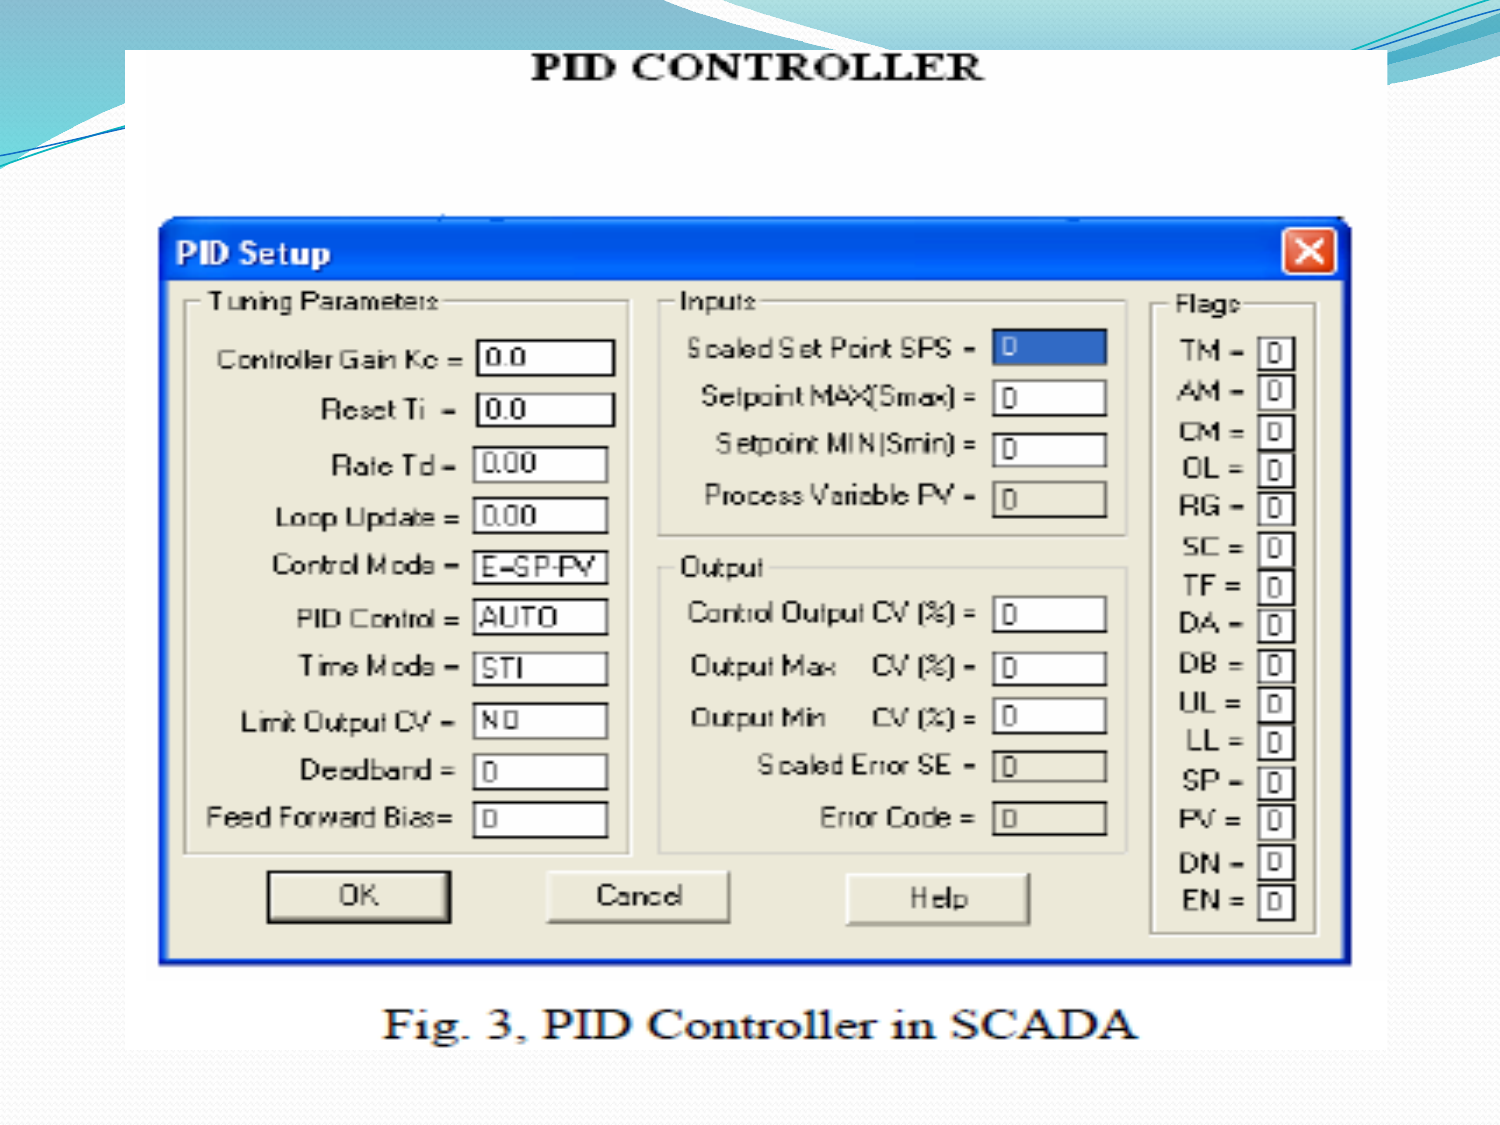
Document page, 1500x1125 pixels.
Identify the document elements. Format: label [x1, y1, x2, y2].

picture [124, 49, 1388, 1051]
